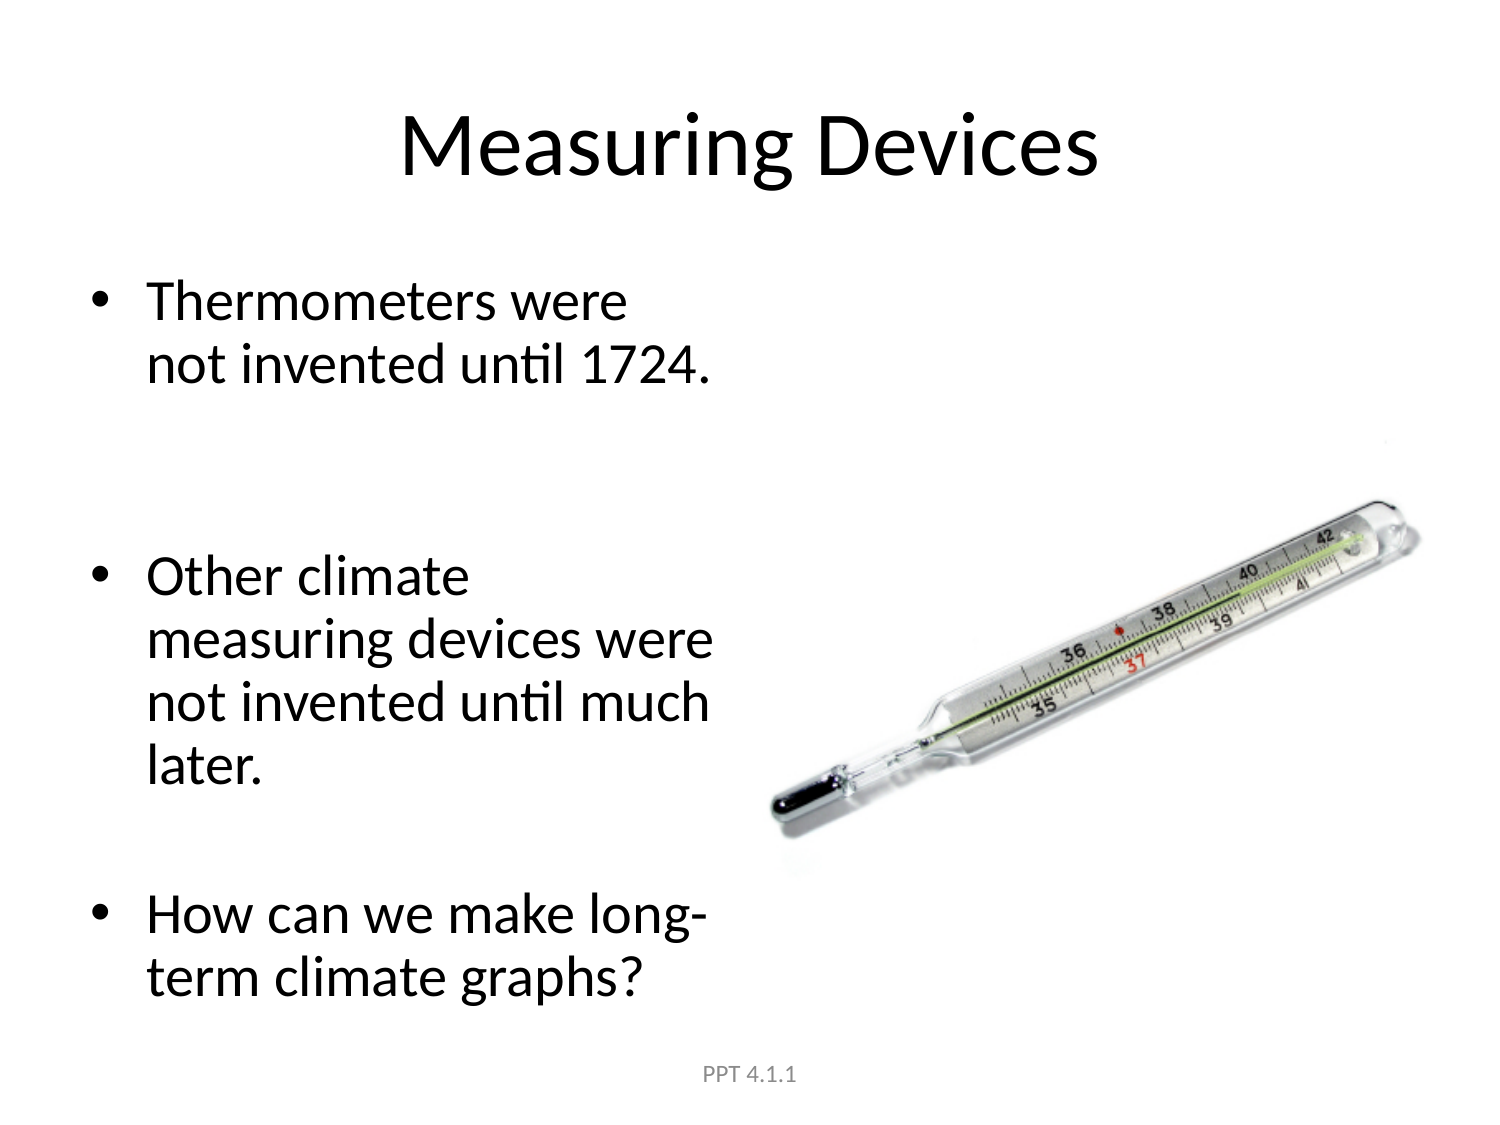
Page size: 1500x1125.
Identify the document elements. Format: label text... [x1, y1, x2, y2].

footer PPT 4.1.1 [512, 1042, 988, 1103]
title Measuring Devices [75, 45, 1425, 233]
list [762, 262, 1426, 1006]
list Thermometers were not invented until 1724. Other climate measuring devices were not invented until much later. How can we make long-term climate graphs? [75, 262, 738, 1005]
